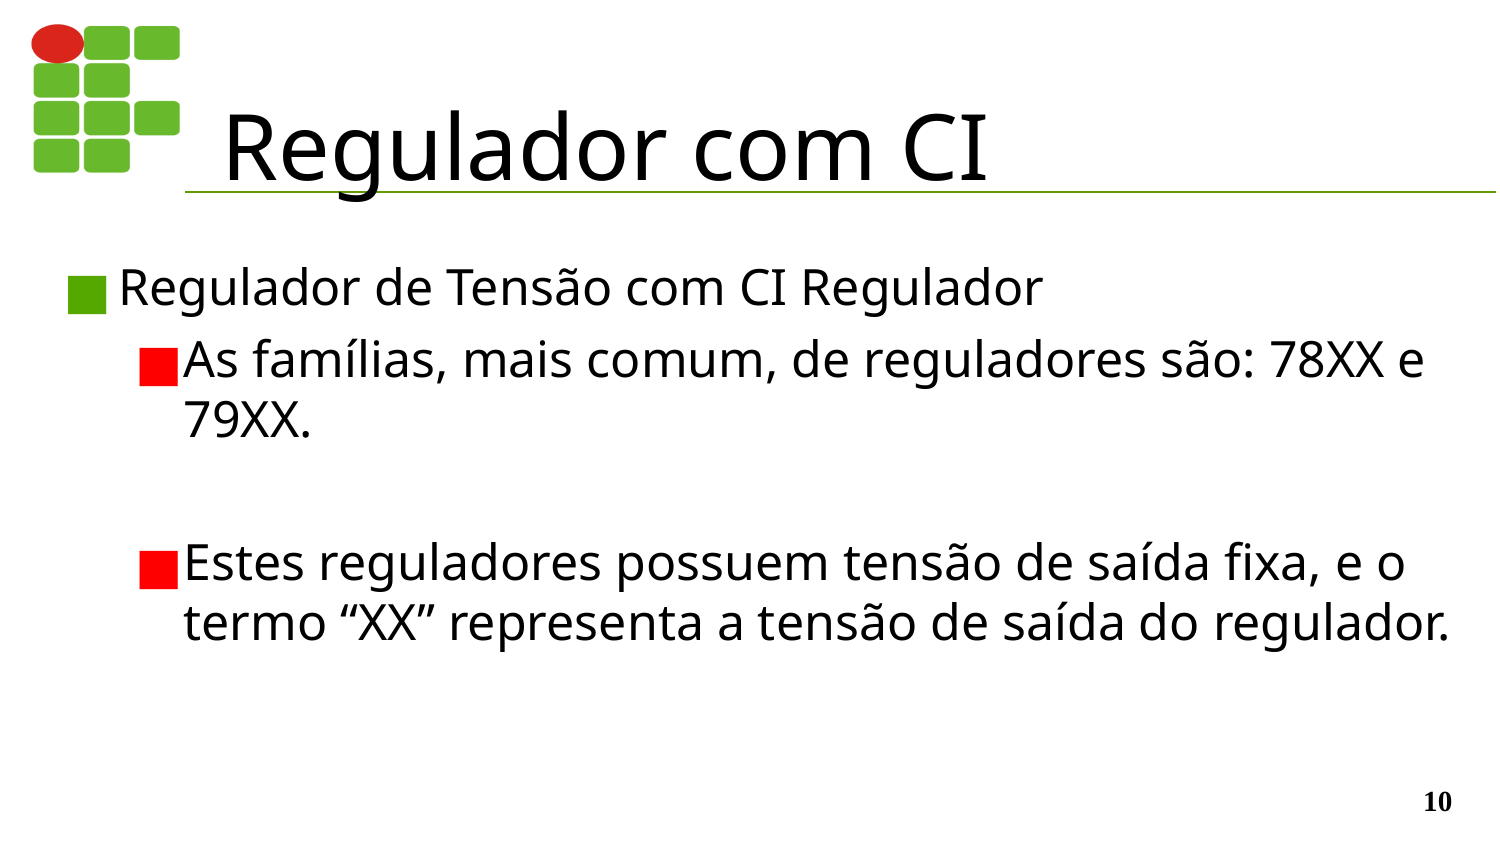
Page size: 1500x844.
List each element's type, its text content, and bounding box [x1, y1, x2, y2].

picture [29, 23, 182, 174]
text_box ‹#› [1155, 783, 1468, 825]
title Regulador com CI [206, 26, 1468, 207]
list Regulador de Tensão com CI Regulador As famílias, mais comum, de reguladores são: 78XX e 79XX. Estes reguladores possuem tensão de saída fixa, e o termo “XX” representa a tensão de saída do regulador. [46, 248, 1469, 783]
